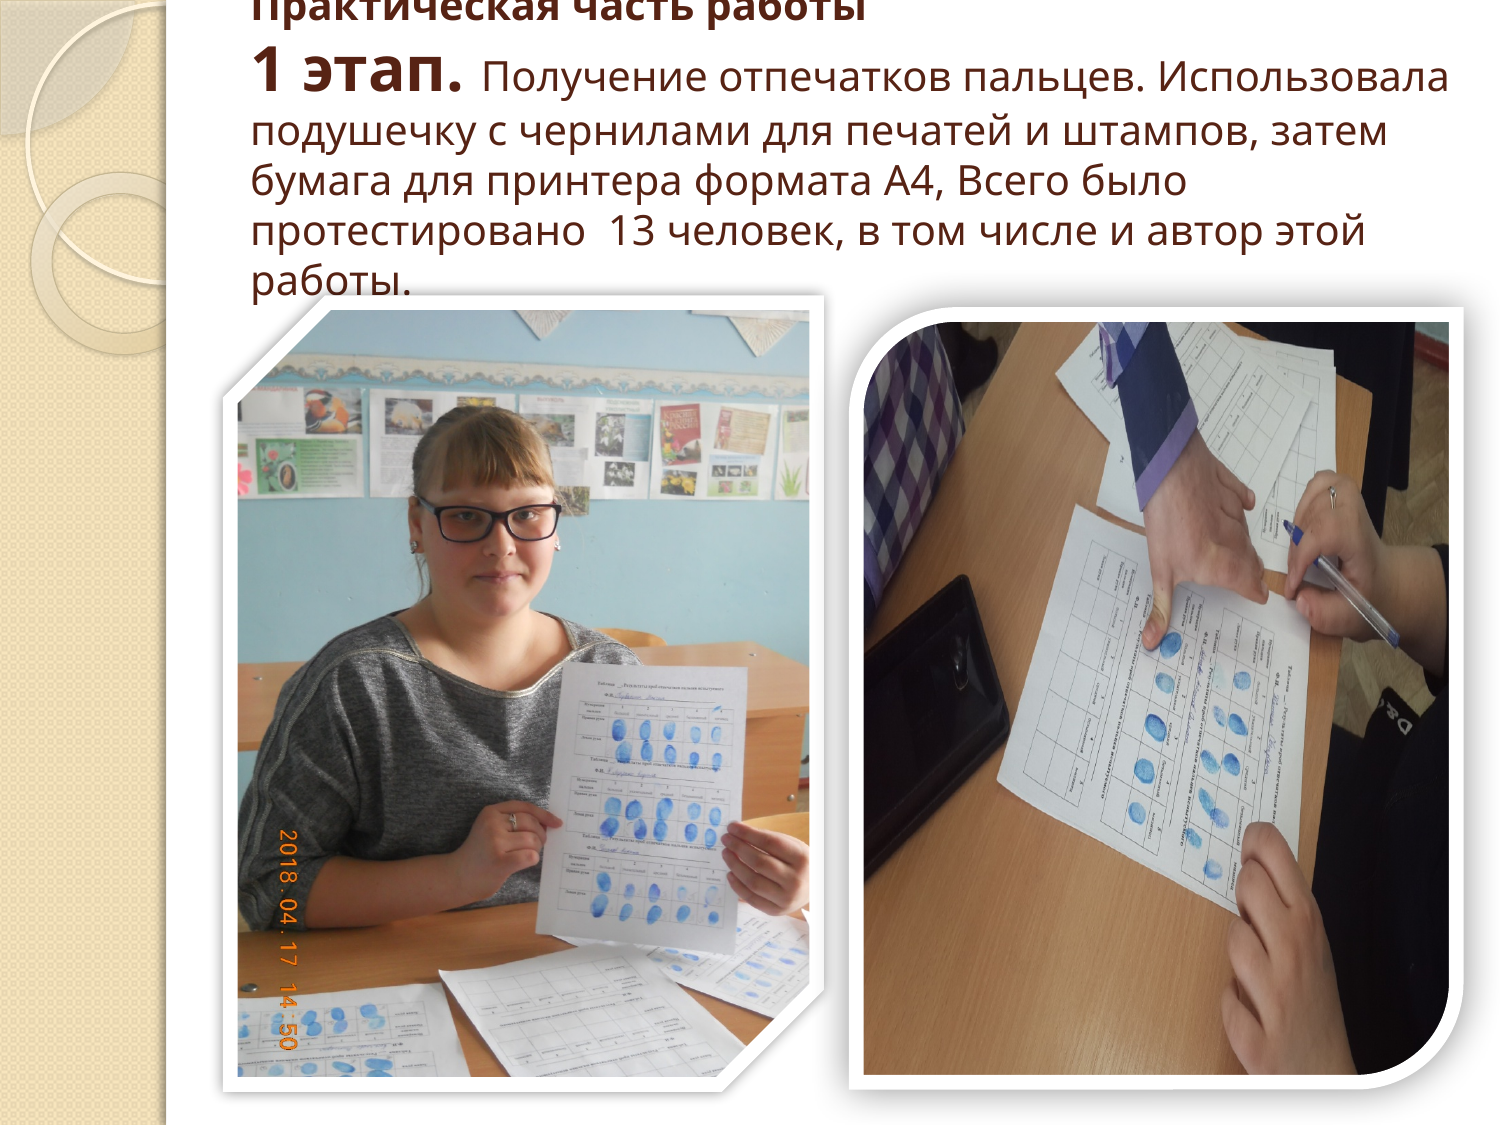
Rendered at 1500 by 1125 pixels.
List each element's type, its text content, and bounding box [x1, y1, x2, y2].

picture [242, 310, 809, 400]
title Практическая часть работы 1 этап. Получение отпечатков пальцев. Использовала подушечку с чернилами для печатей и штампов, затем бумага для принтера формата А4, Всего было протестировано 13 человек, в том числе и автор этой работы. [235, 45, 1466, 339]
picture [238, 987, 805, 1077]
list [132, 400, 849, 987]
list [855, 314, 1457, 1083]
